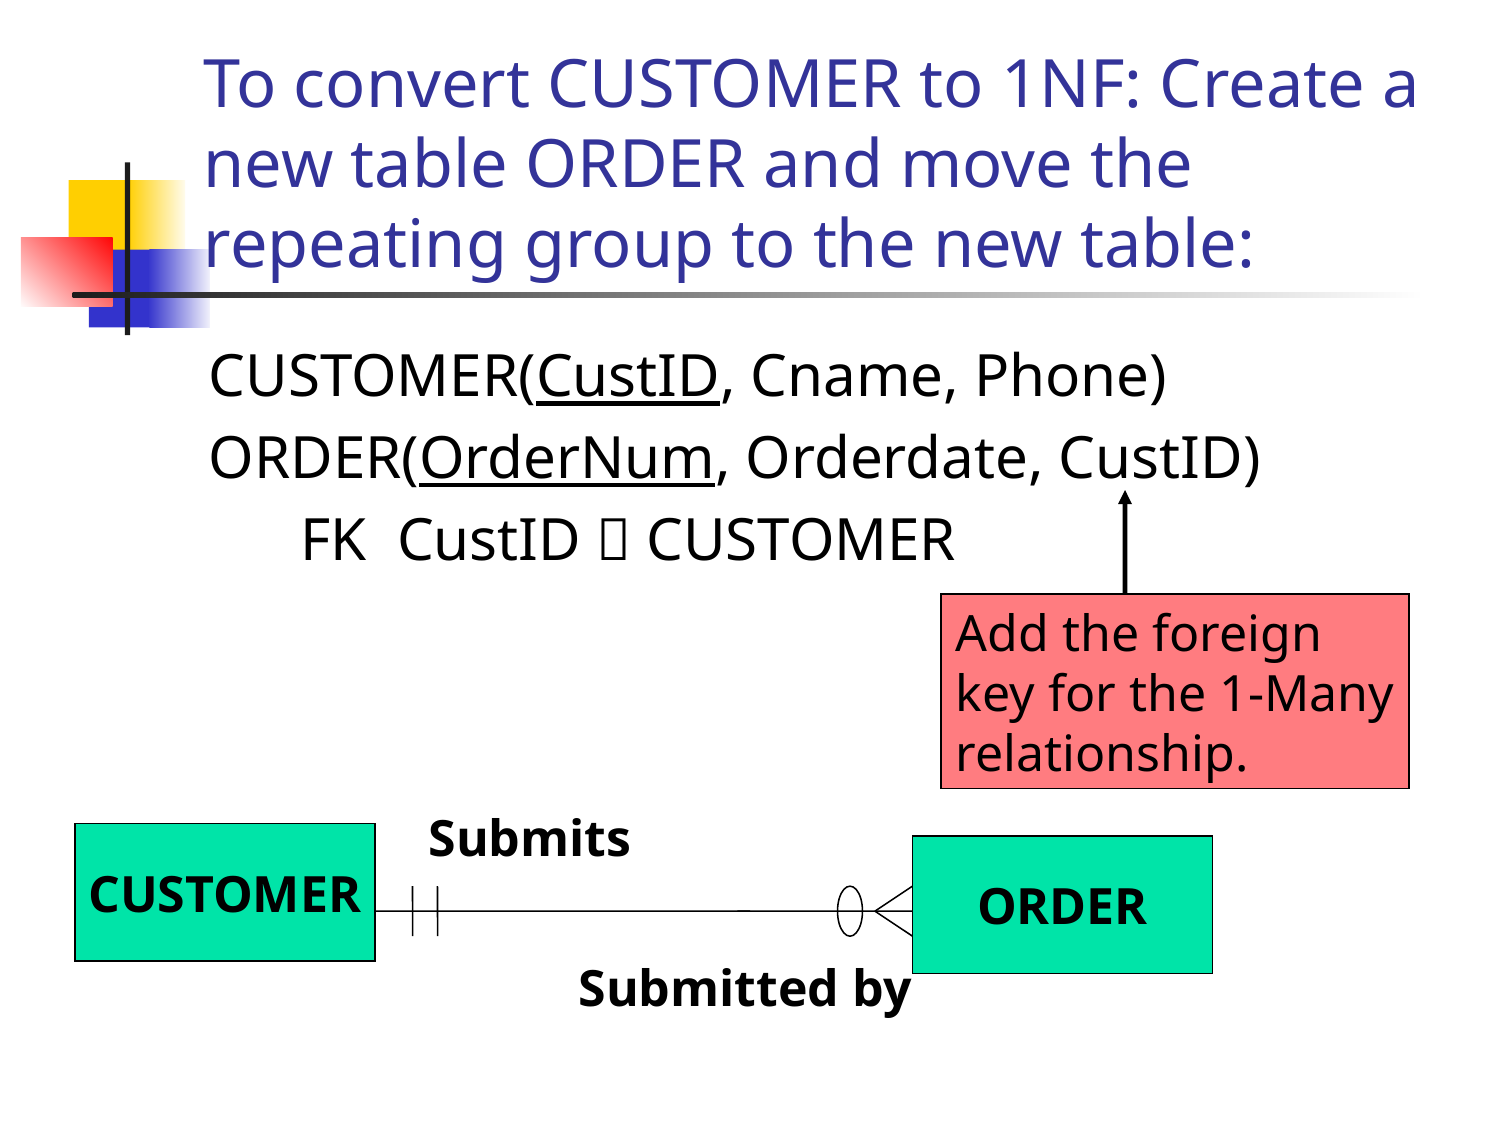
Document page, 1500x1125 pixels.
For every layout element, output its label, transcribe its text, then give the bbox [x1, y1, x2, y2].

list CUSTOMER(CustID, Cname, Phone) ORDER(OrderNum, Orderdate, CustID) FK CustID  CUSTOMER [193, 331, 1469, 1006]
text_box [949, 489, 1401, 791]
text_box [74, 798, 1213, 1024]
title To convert CUSTOMER to 1NF: Create a new table ORDER and move the repeating group to the new table: [188, 101, 1468, 289]
